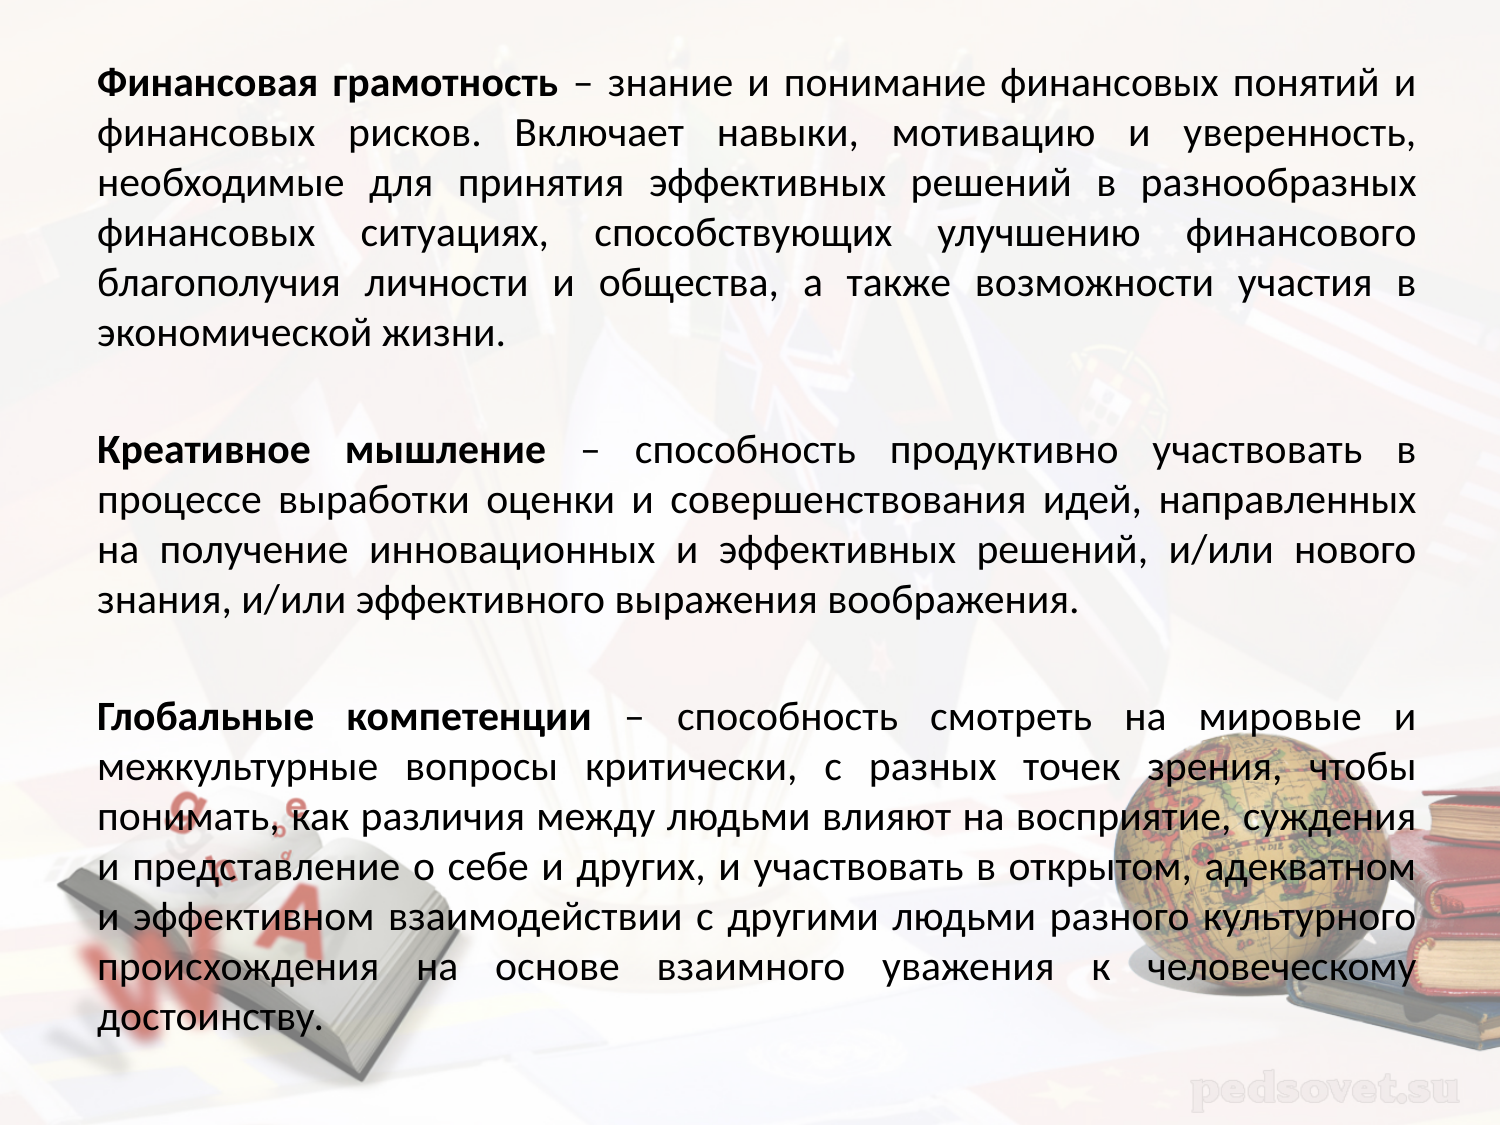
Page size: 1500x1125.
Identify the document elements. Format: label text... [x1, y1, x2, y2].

list Финансовая грамотность – знание и понимание финансовых понятий и финансовых рисков. Включает навыки, мотивацию и уверенность, необходимые для принятия эффективных решений в разнообразных финансовых ситуациях, способствующих улучшению финансового благополучия личности и общества, а также возможности участия в экономической жизни. Креативное мышление – способность продуктивно участвовать в процессе выработки оценки и совершенствования идей, направленных на получение инновационных и эффективных решений, и/или нового знания, и/или эффективного выражения воображения. Глобальные компетенции – способность смотреть на мировые и межкультурные вопросы критически, с разных точек зрения, чтобы понимать, как различия между людьми влияют на восприятие, суждения и представление о себе и других, и участвовать в открытом, адекватном и эффективном взаимодействии с другими людьми разного культурного происхождения на основе взаимного уважения к человеческому достоинству. [82, 46, 1432, 1052]
